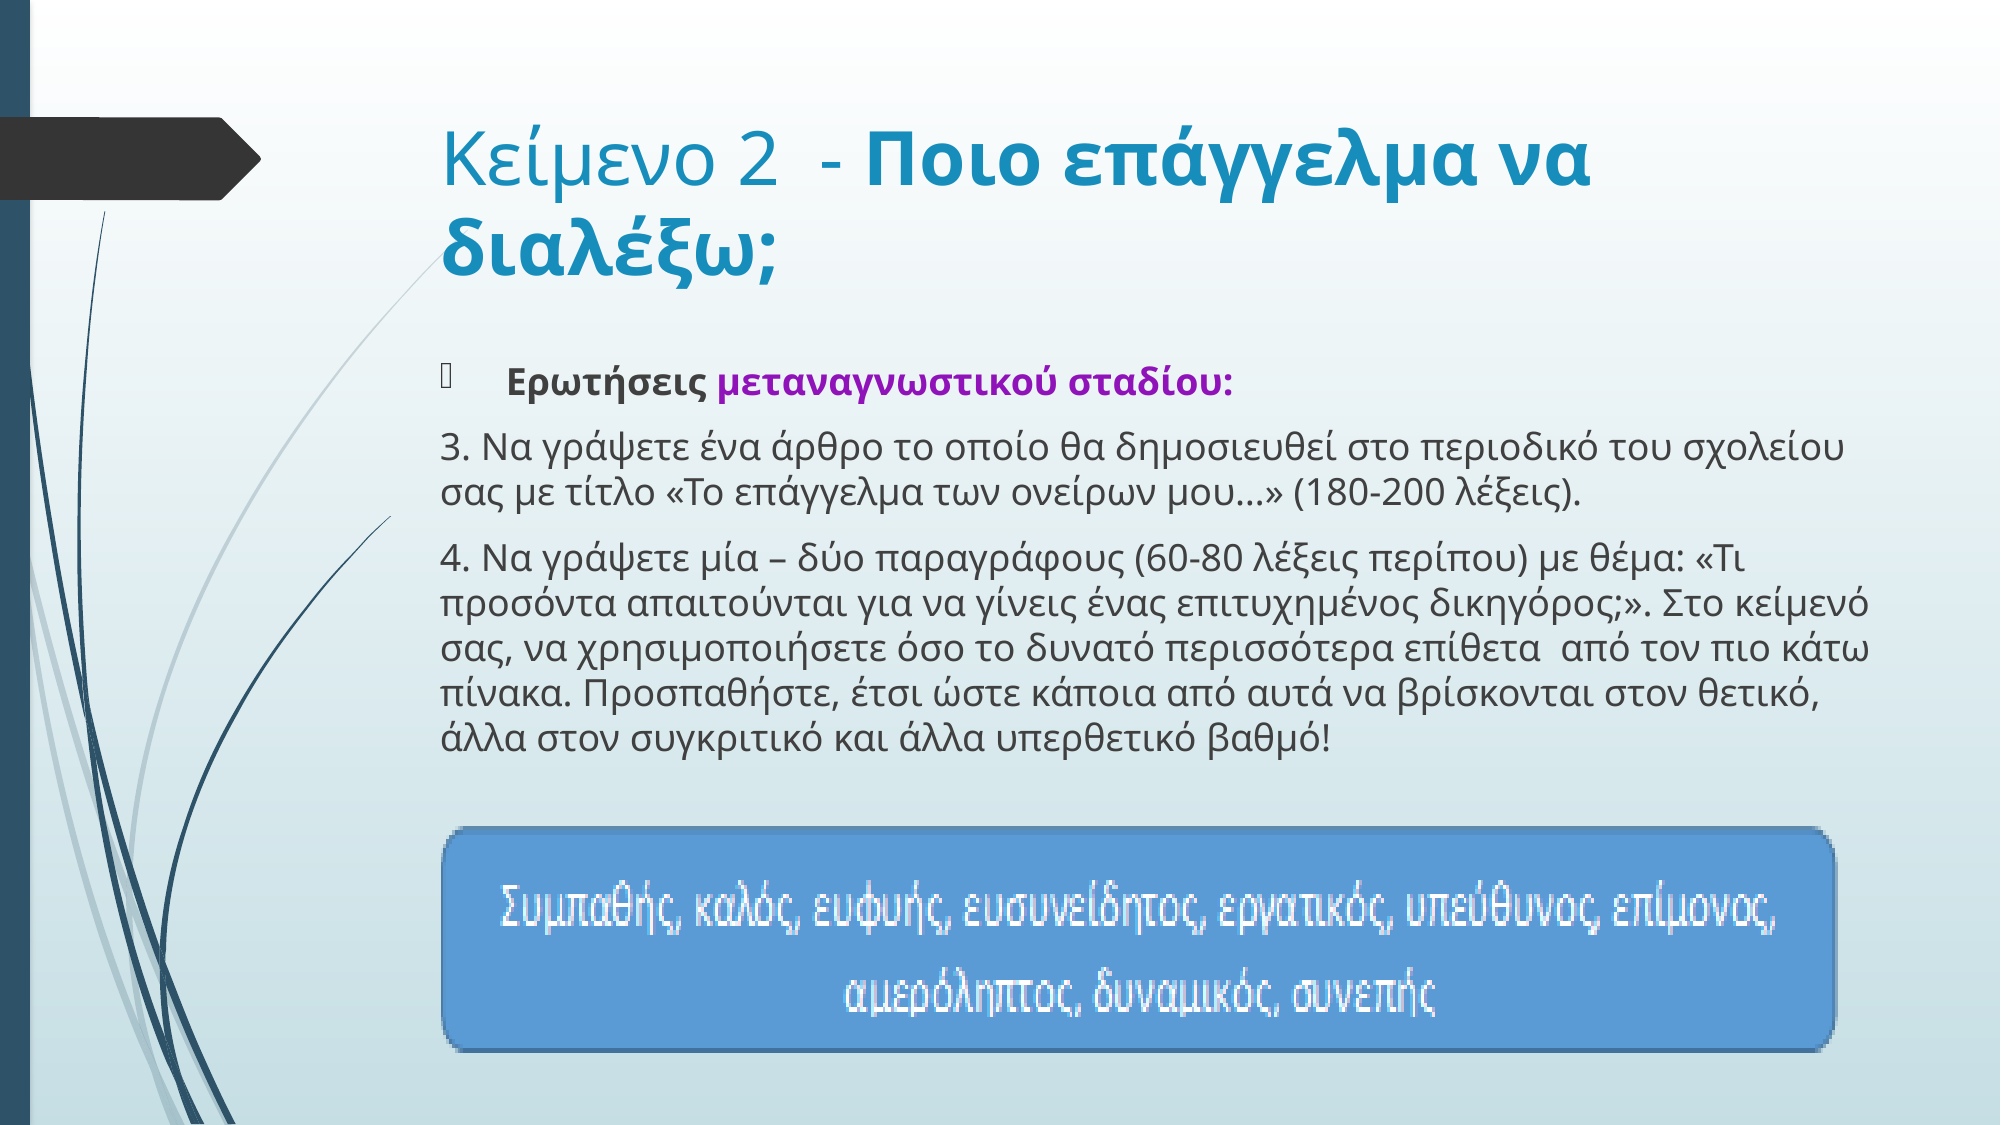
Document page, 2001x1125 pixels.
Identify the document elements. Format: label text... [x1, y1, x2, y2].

list Ερωτήσεις μεταναγνωστικού σταδίου: 3. Να γράψετε ένα άρθρο το οποίο θα δημοσιευθεί στο περιοδικό του σχολείου σας με τίτλο «Το επάγγελμα των ονείρων μου…» (180-200 λέξεις). 4. Να γράψετε μία – δύο παραγράφους (60-80 λέξεις περίπου) με θέμα: «Τι προσόντα απαιτούνται για να γίνεις ένας επιτυχημένος δικηγόρος;». Στο κείμενό σας, να χρησιμοποιήσετε όσο το δυνατό περισσότερα επίθετα από τον πιο κάτω πίνακα. Προσπαθήστε, έτσι ώστε κάποια από αυτά να βρίσκονται στον θετικό, άλλα στον συγκριτικό και άλλα υπερθετικό βαθμό! [424, 350, 1888, 970]
title Κείμενο 2 - Ποιο επάγγελμα να διαλέξω; [425, 102, 1888, 313]
picture [440, 826, 1841, 1058]
